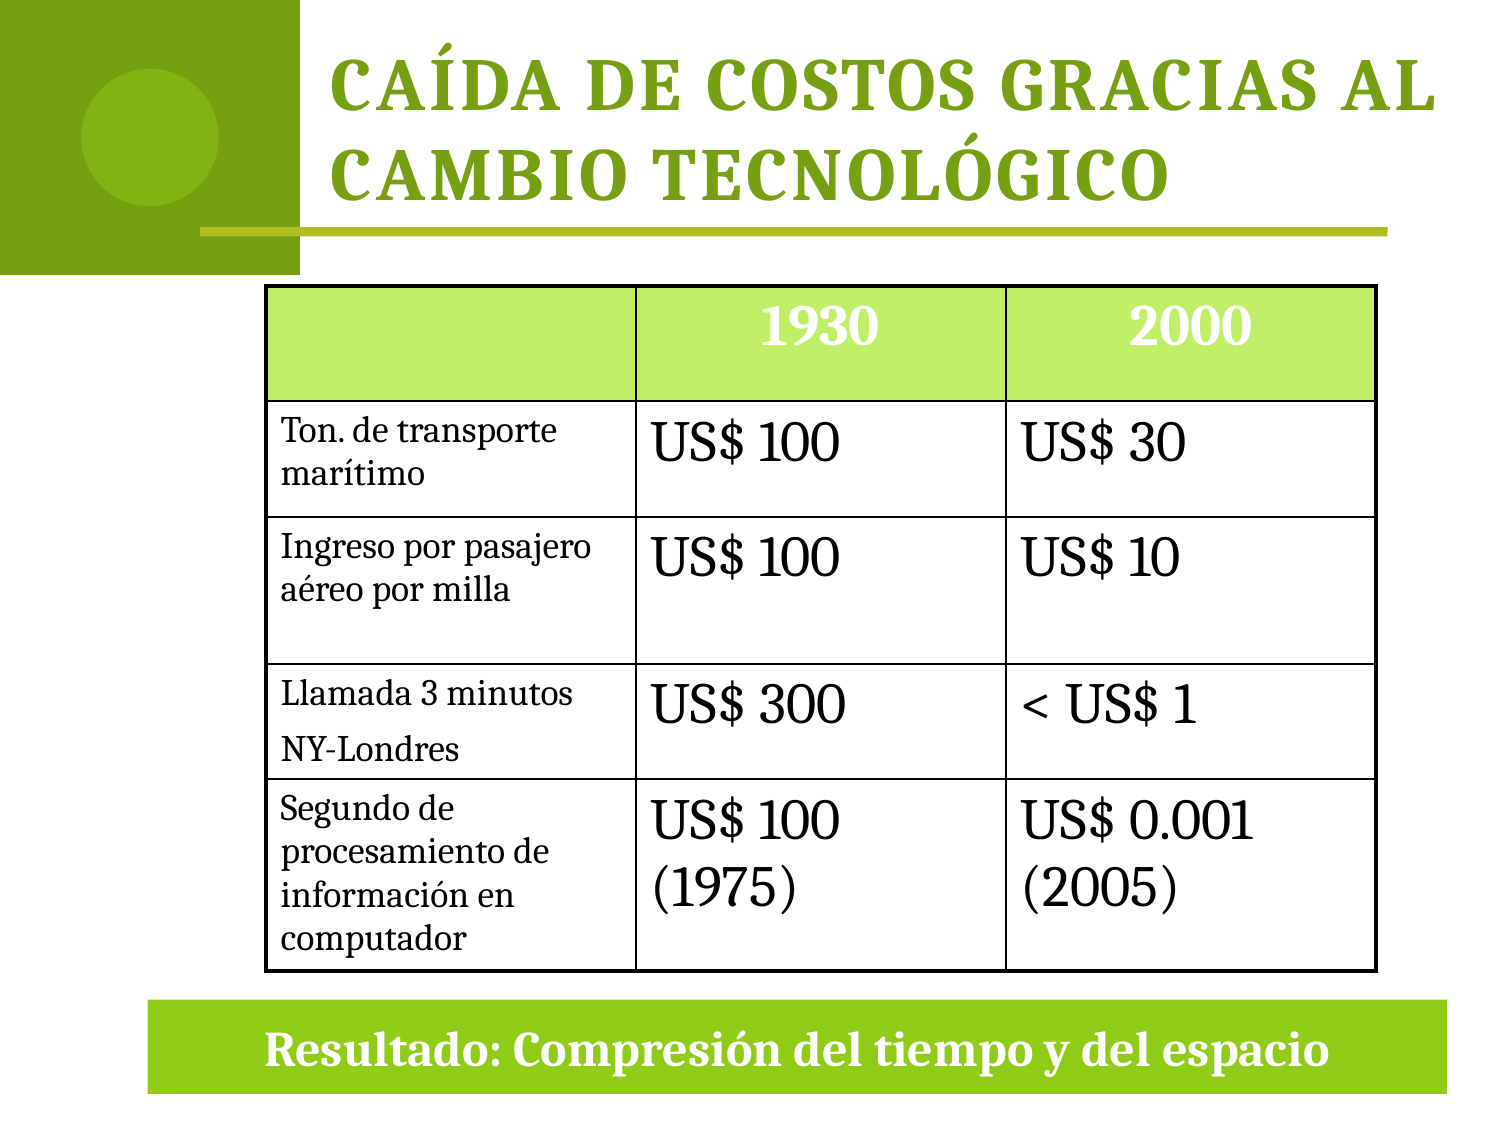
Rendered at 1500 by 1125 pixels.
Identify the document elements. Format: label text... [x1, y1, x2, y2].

table_cell US$ 100 (1975) [637, 780, 1005, 969]
table_cell < US$ 1 [1007, 665, 1374, 778]
table_cell US$ 30 [1007, 402, 1374, 516]
table_cell US$ 100 [637, 402, 1005, 516]
table_cell US$ 300 [637, 665, 1005, 778]
table_cell Ton. de transporte marítimo [268, 402, 635, 516]
table_cell US$ 0.001 (2005) [1007, 780, 1374, 969]
table_cell Segundo de procesamiento de información en computador [268, 780, 635, 969]
table_cell US$ 100 [637, 518, 1005, 663]
text_box Resultado: Compresión del tiempo y del espacio [146, 998, 1448, 1095]
table_header 1930 [637, 288, 1005, 400]
table_cell US$ 10 [1007, 518, 1374, 663]
table_cell Ingreso por pasajero aéreo por milla [268, 518, 635, 663]
title Caída de costos gracias al cambio tecnológico [312, 31, 1459, 220]
table_header [268, 288, 635, 400]
table_cell Llamada 3 minutos NY-Londres [268, 665, 635, 778]
table_header 2000 [1007, 288, 1374, 400]
